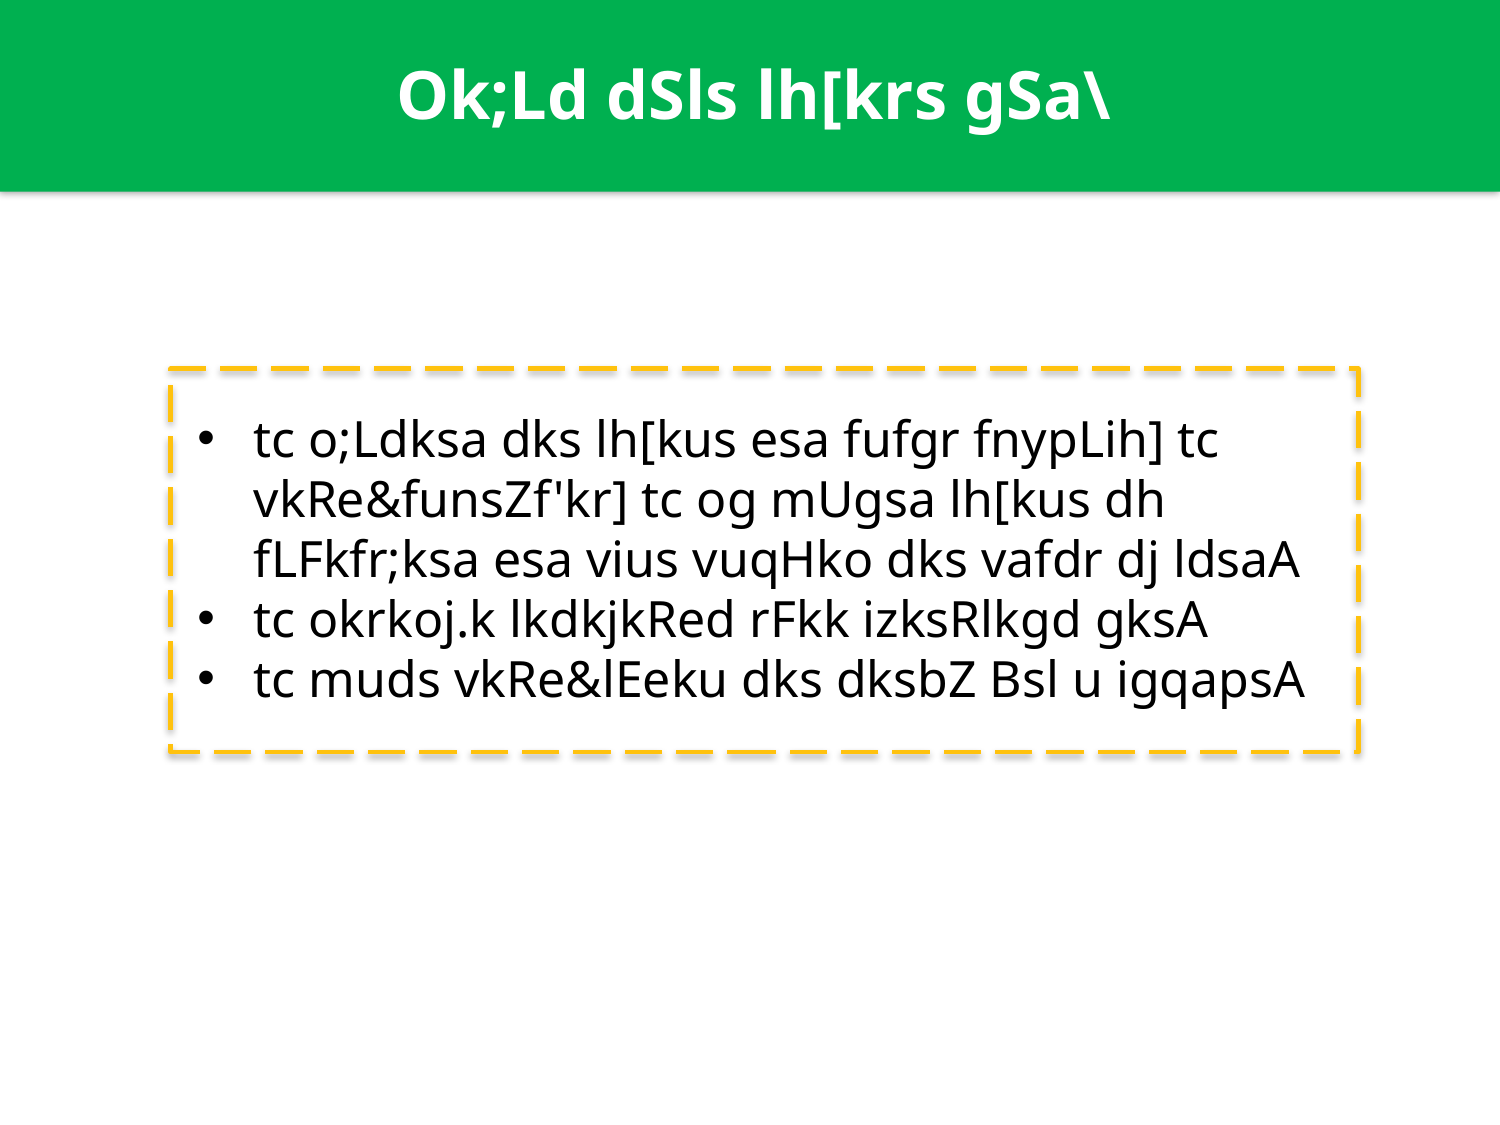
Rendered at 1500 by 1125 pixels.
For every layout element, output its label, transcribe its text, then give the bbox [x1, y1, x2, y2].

text_box tc o;Ldksa dks lh[kus esa fufgr fnypLih] tc vkRe&funsZf'kr] tc og mUgsa lh[kus dh fLFkfr;ksa esa vius vuqHko dks vafdr dj ldsaA tc okrkoj.k lkdkjkRed rFkk izksRlkgd gksA tc muds vkRe&lEeku dks dksbZ Bsl u igqapsA [182, 399, 1359, 715]
text_box Ok;Ld dSls lh[krs gSa\ [46, 45, 1479, 140]
text_box [170, 368, 1359, 753]
